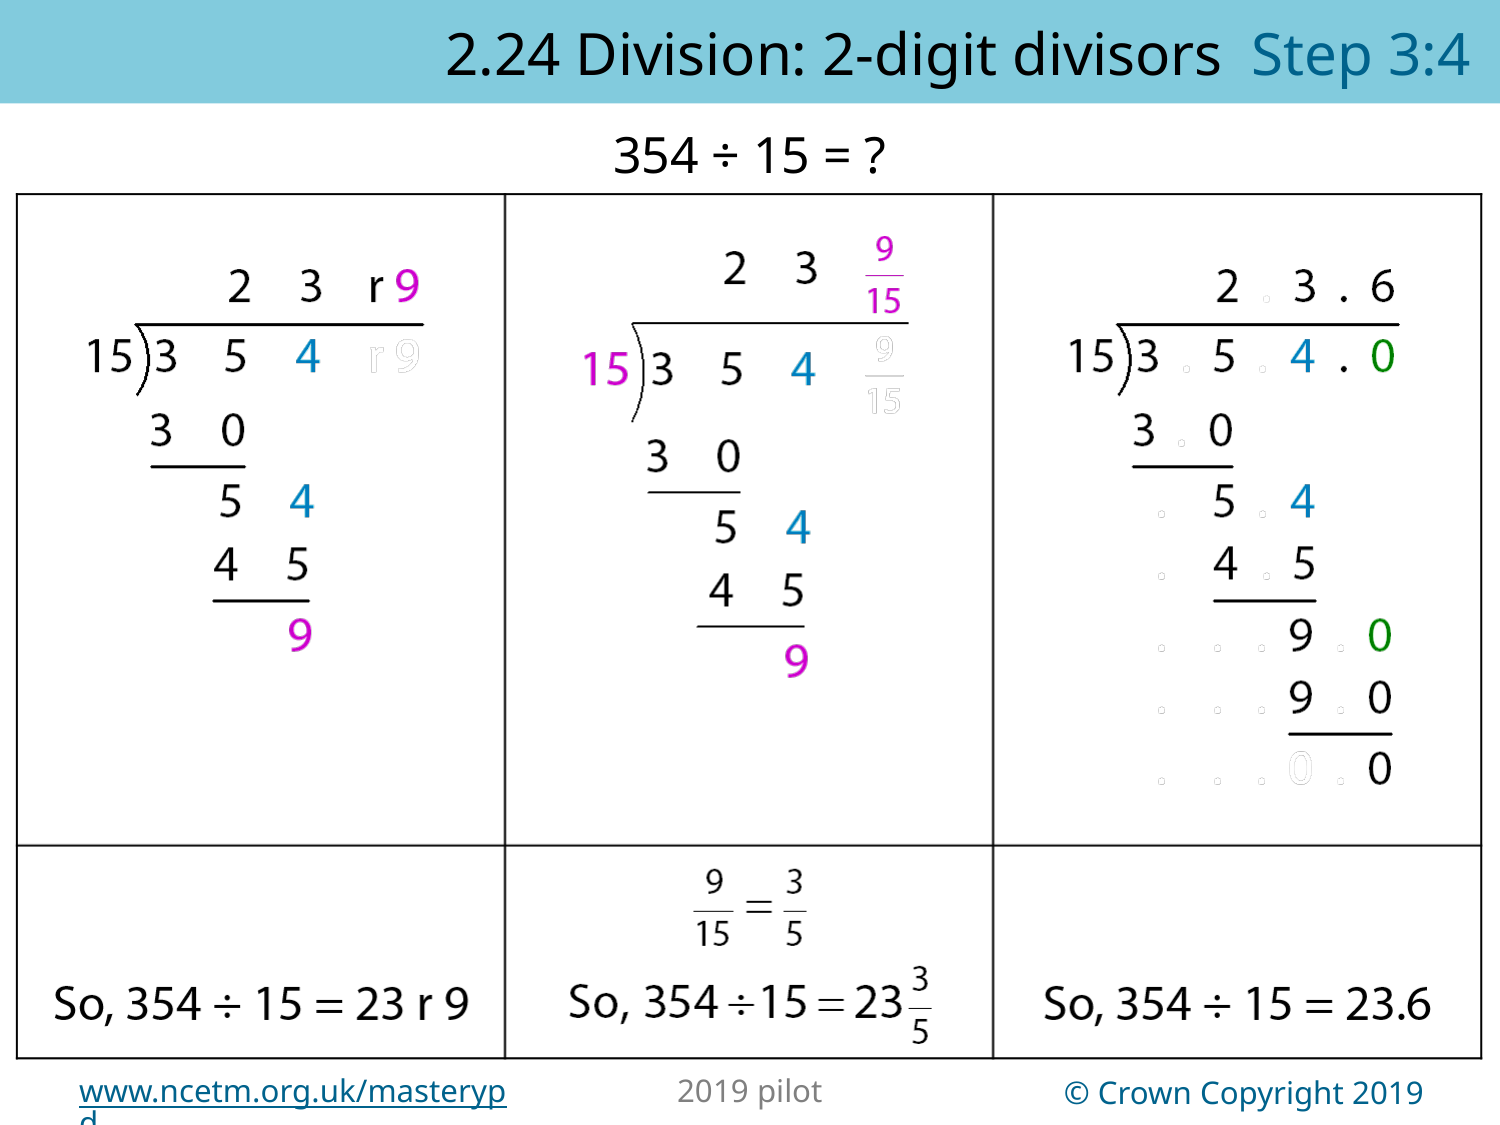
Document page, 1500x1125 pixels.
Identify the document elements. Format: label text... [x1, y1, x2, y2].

picture [15, 193, 1485, 1062]
text_box 354 ÷ 15 = ? [598, 116, 902, 191]
list 2.24 Division: 2-digit divisors Step 3:4 [0, 0, 1500, 104]
